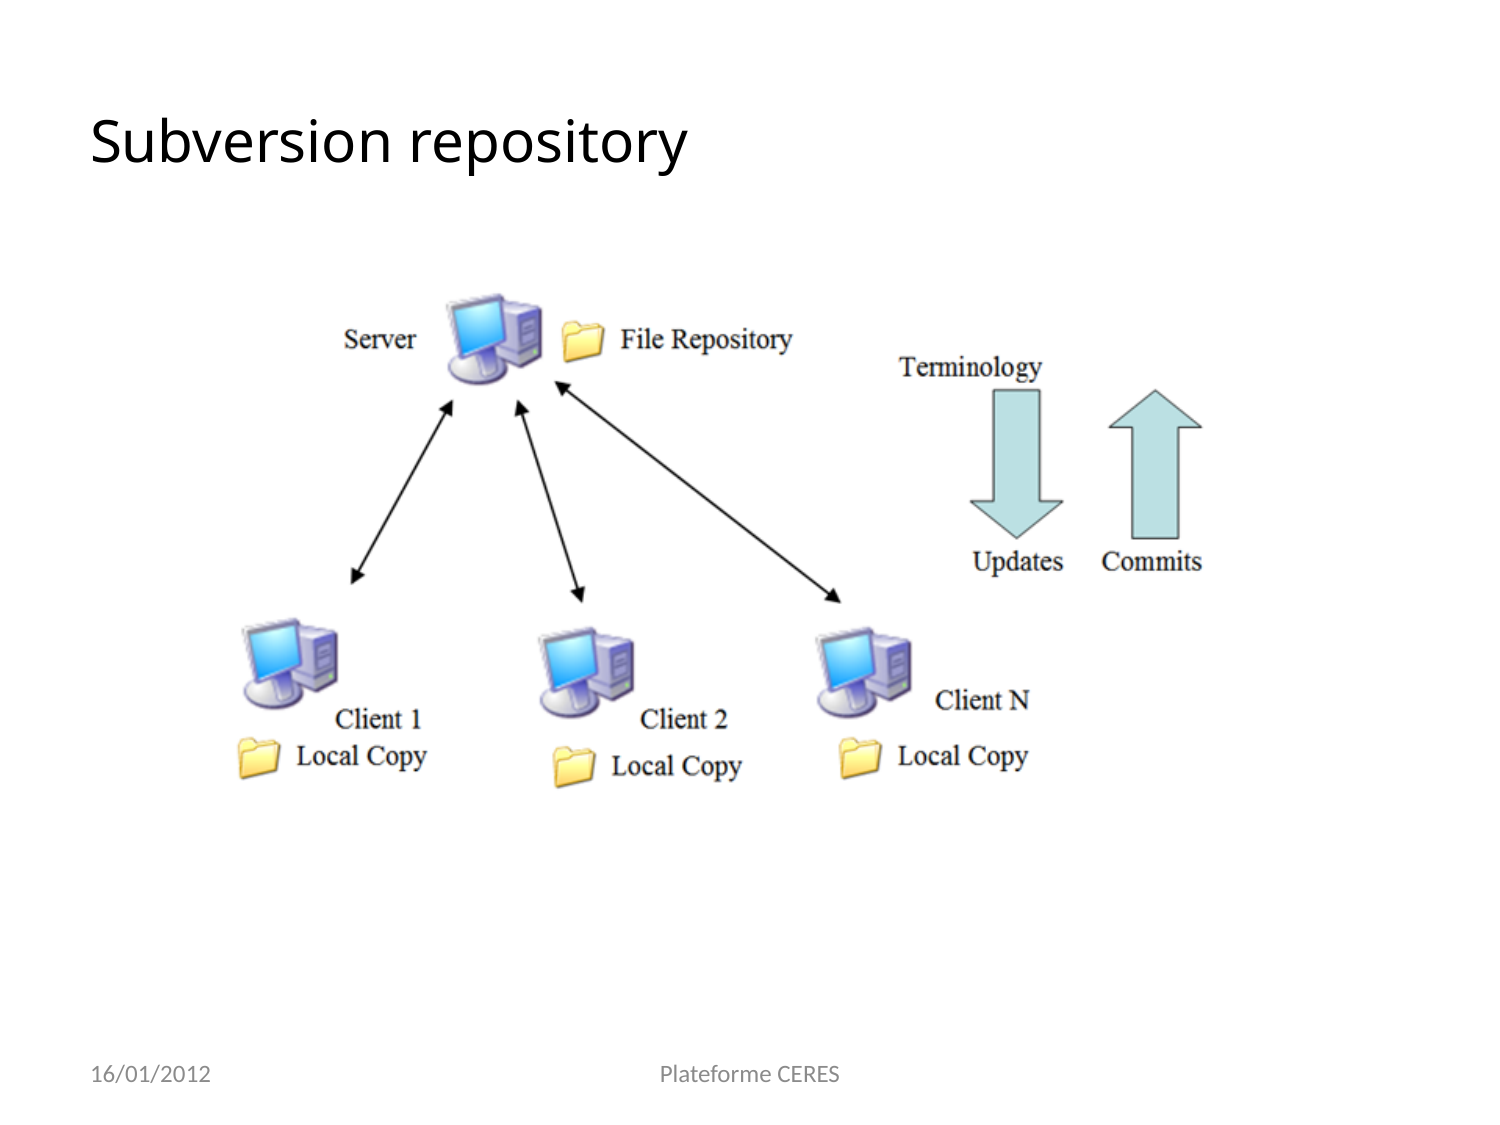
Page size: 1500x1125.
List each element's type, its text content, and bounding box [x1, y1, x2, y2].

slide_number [75, 1042, 425, 1103]
footer Plateforme CERES [512, 1042, 988, 1103]
title Subversion repository [75, 45, 1425, 233]
picture [218, 278, 1219, 817]
